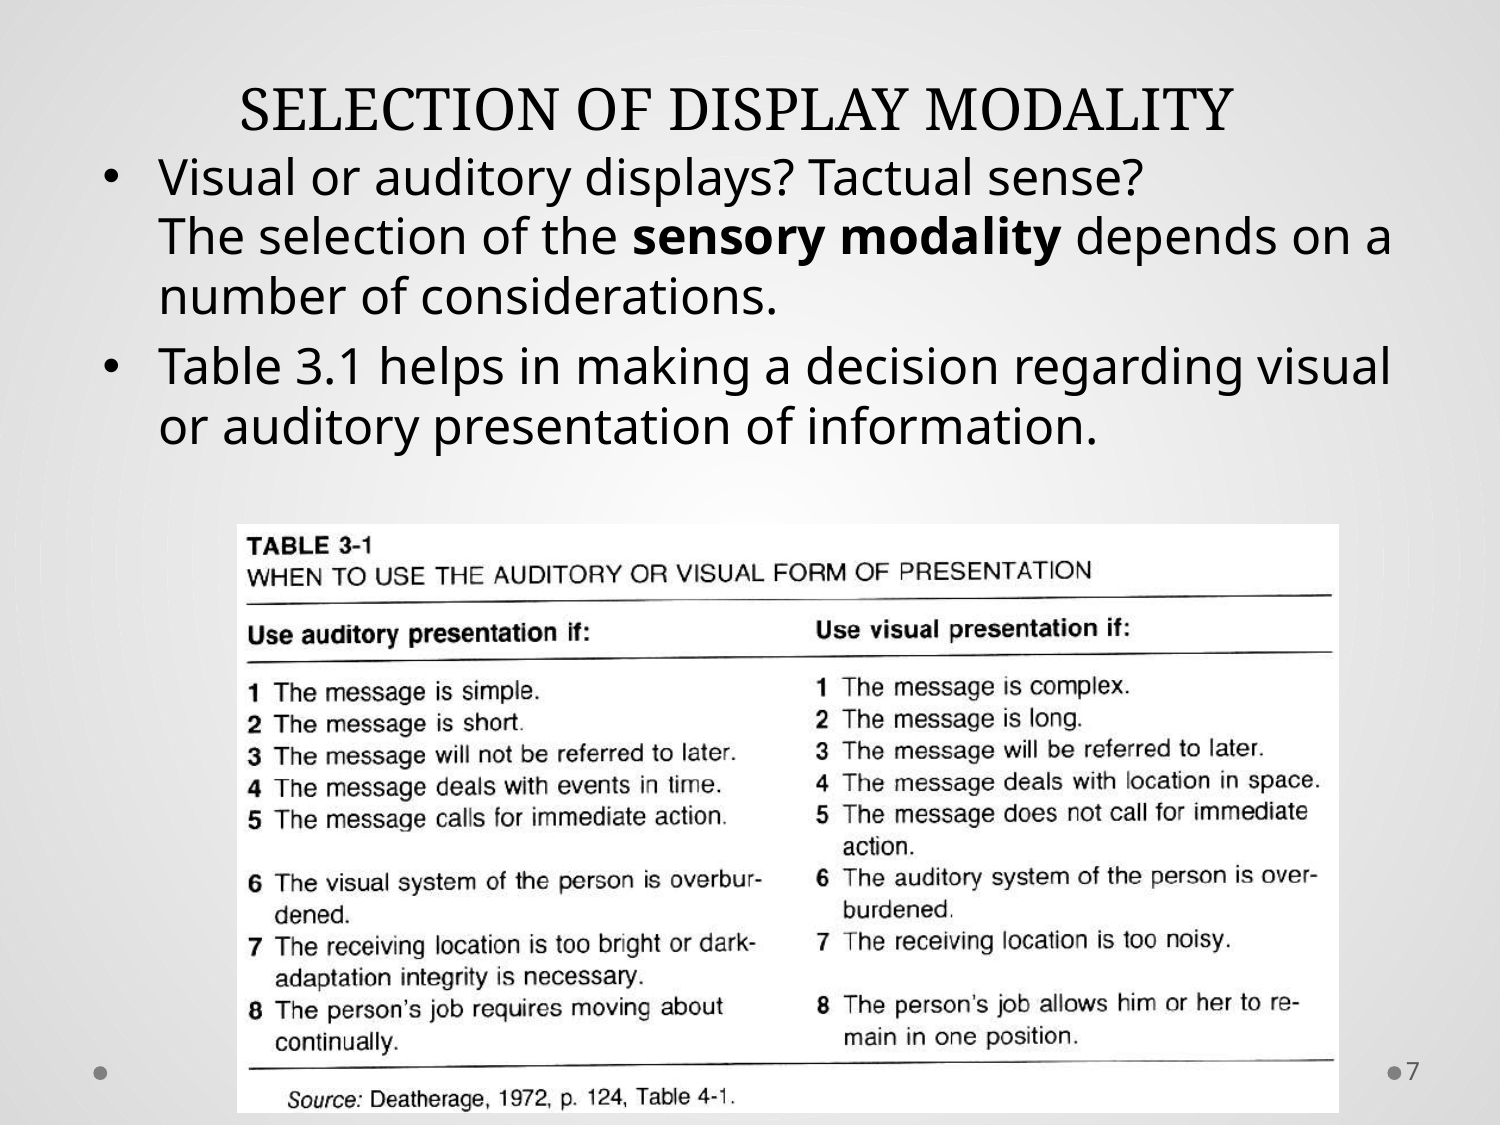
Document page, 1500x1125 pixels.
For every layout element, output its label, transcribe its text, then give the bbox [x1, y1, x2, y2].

slide_number 7 [1401, 1042, 1494, 1103]
picture [237, 524, 1340, 1113]
title SELECTION OF DISPLAY MODALITY [62, 50, 1413, 150]
list Visual or auditory displays? Tactual sense? The selection of the sensory modality depends on a number of considerations. Table 3.1 helps in making a decision regarding visual or auditory presentation of information. [87, 137, 1438, 1100]
